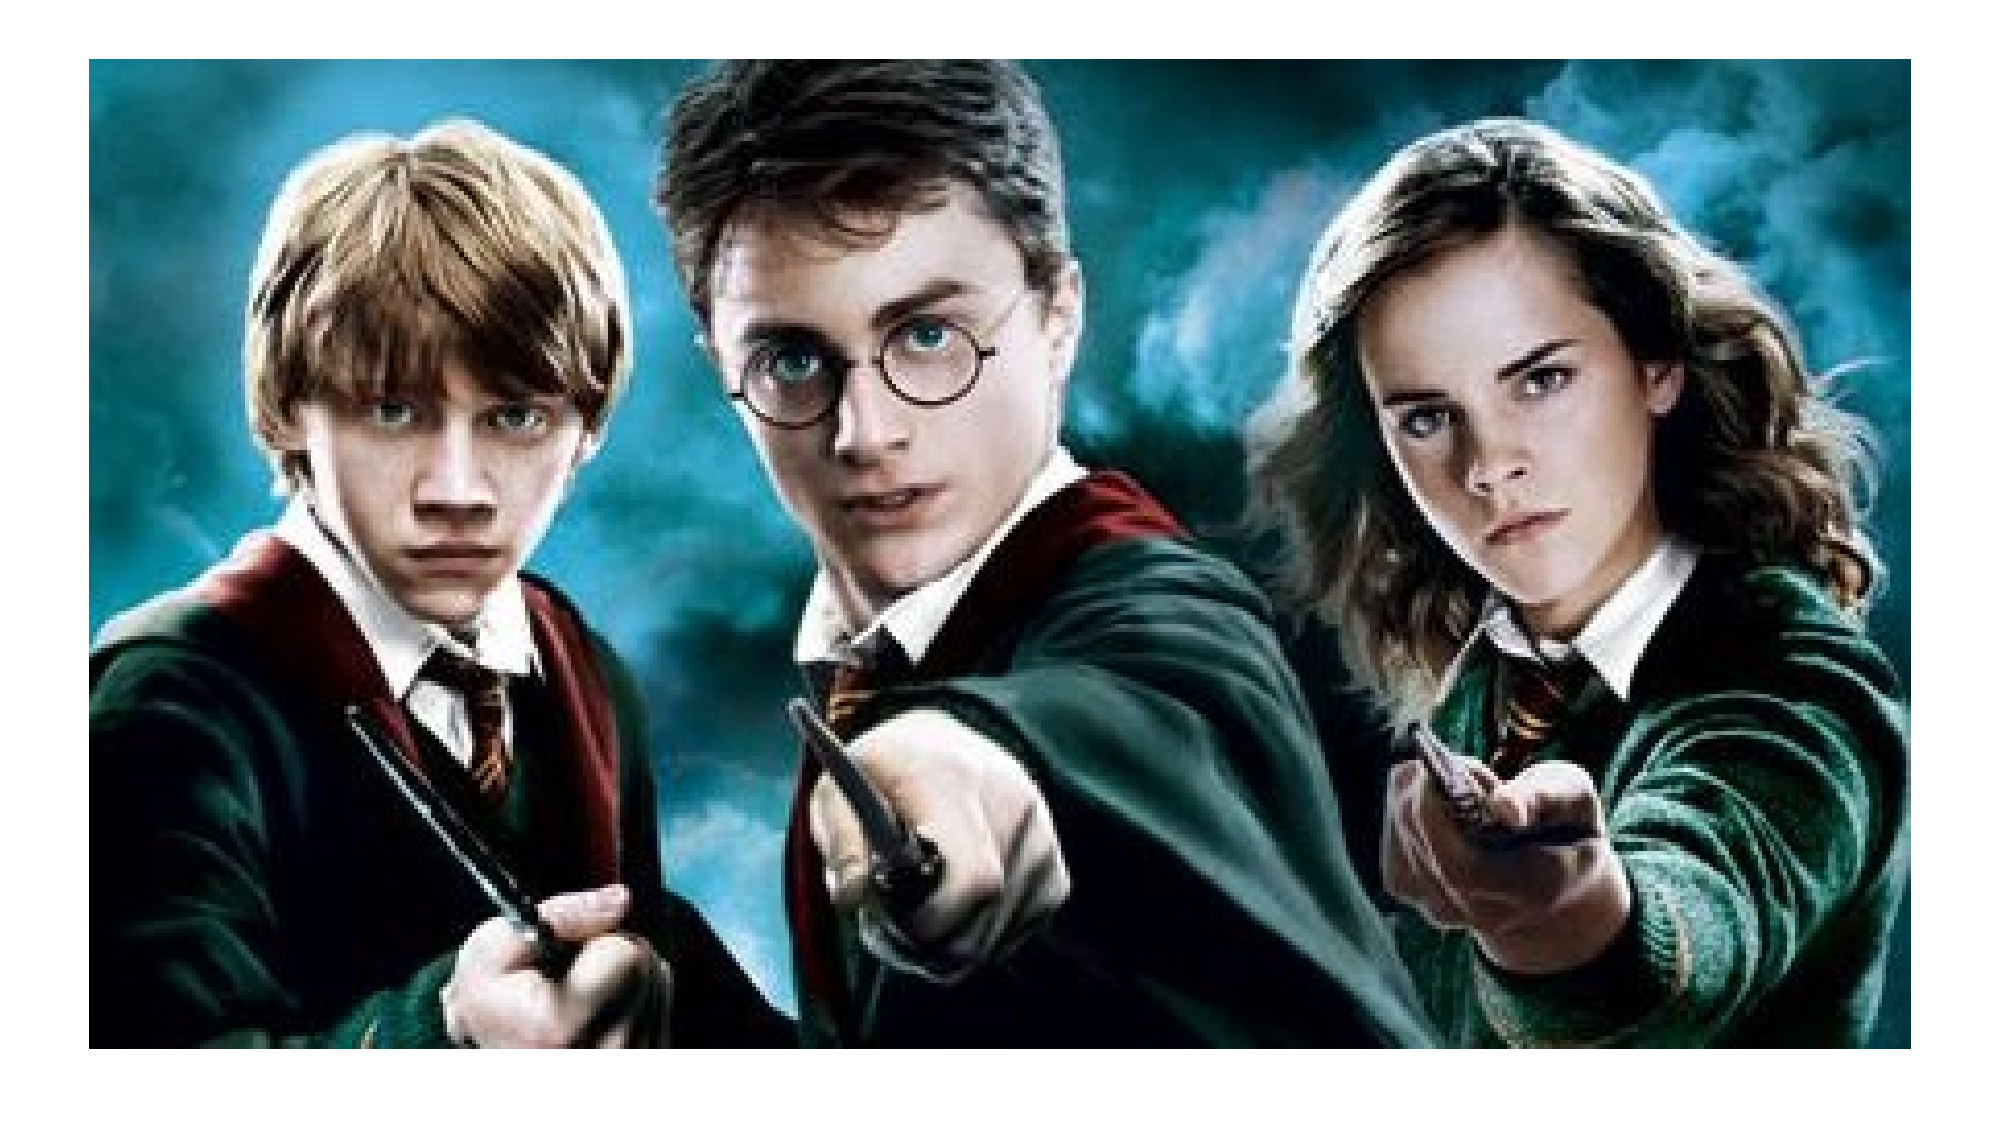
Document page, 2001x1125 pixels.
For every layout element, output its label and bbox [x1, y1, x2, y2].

list [89, 59, 1911, 1049]
